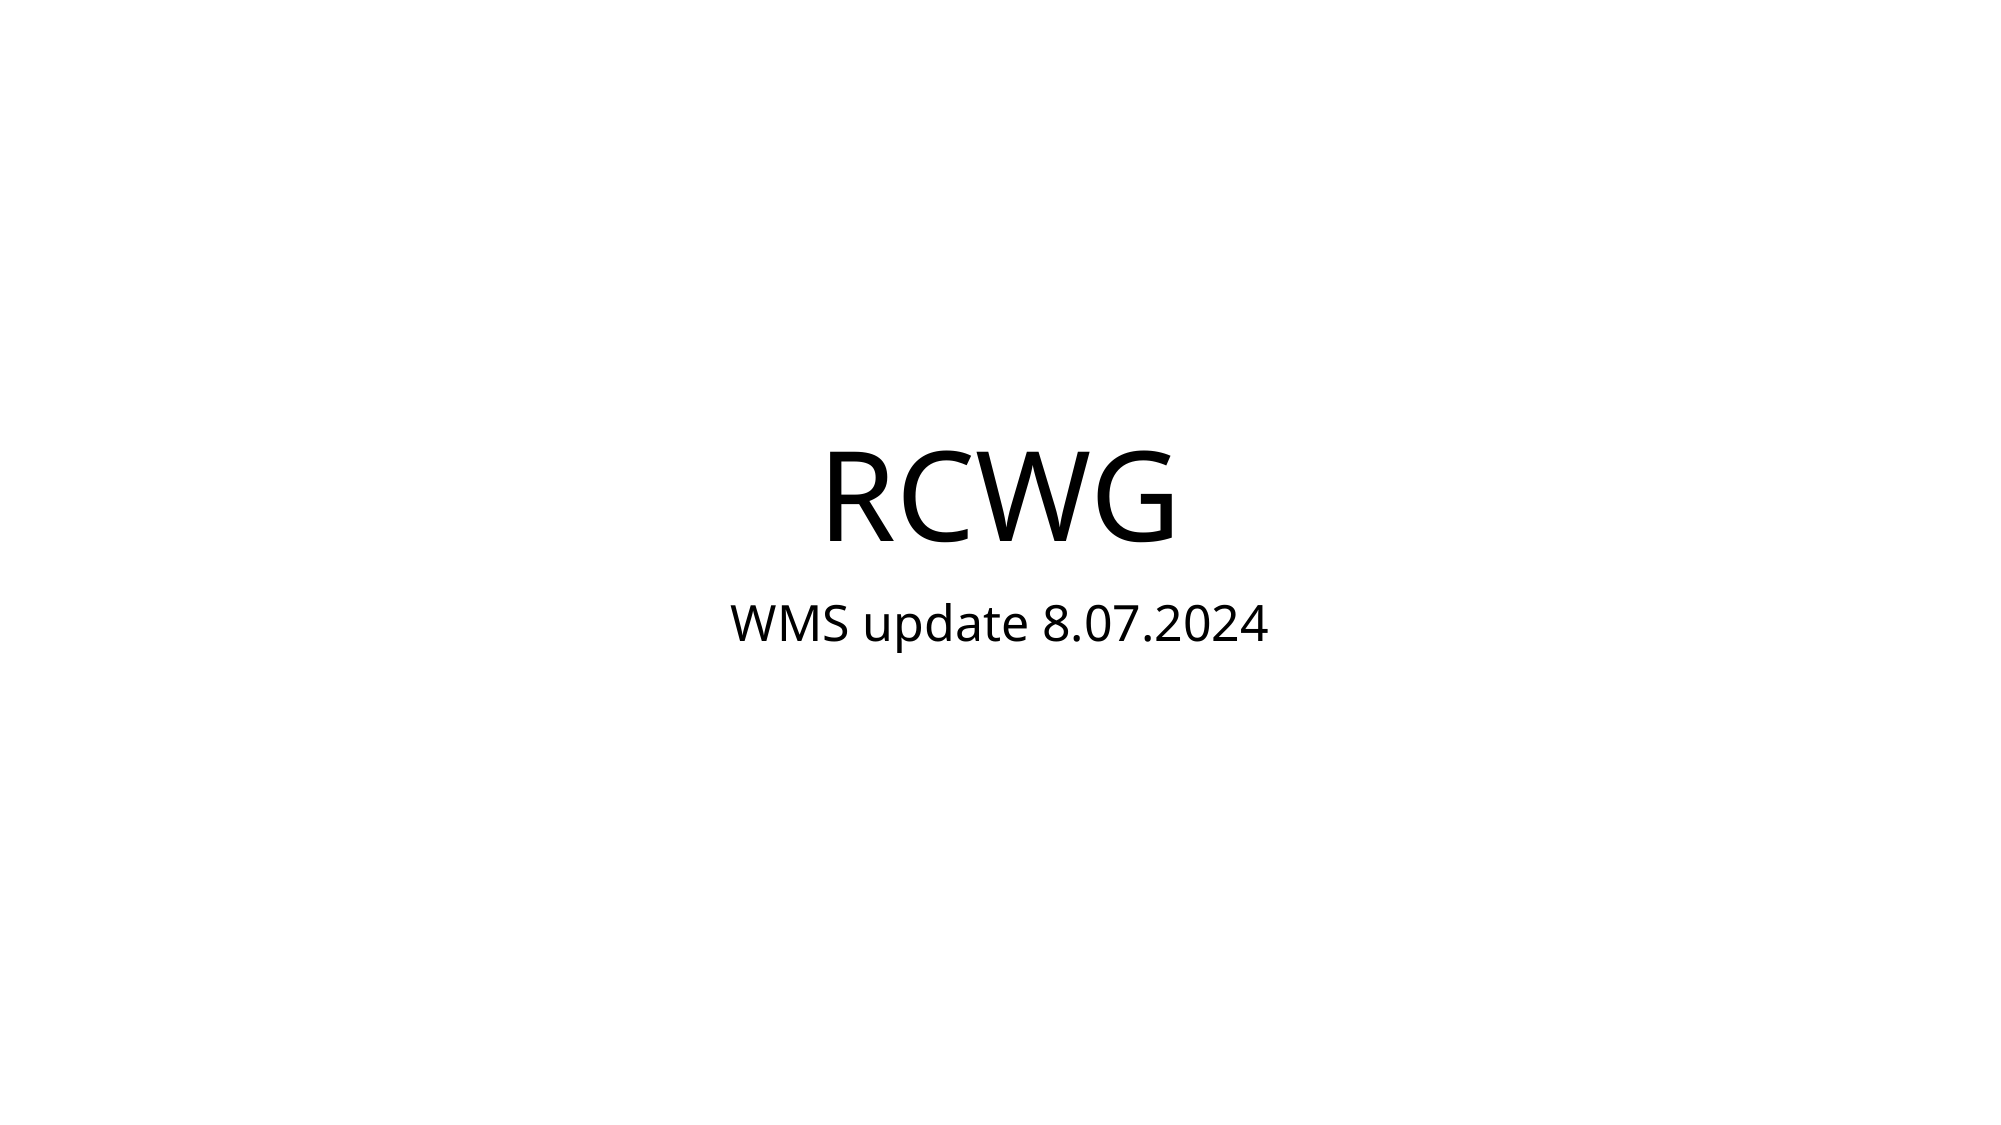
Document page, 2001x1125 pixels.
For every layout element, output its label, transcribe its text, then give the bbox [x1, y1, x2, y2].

subtitle WMS update 8.07.2024 [249, 590, 1750, 863]
title RCWG [249, 184, 1750, 576]
